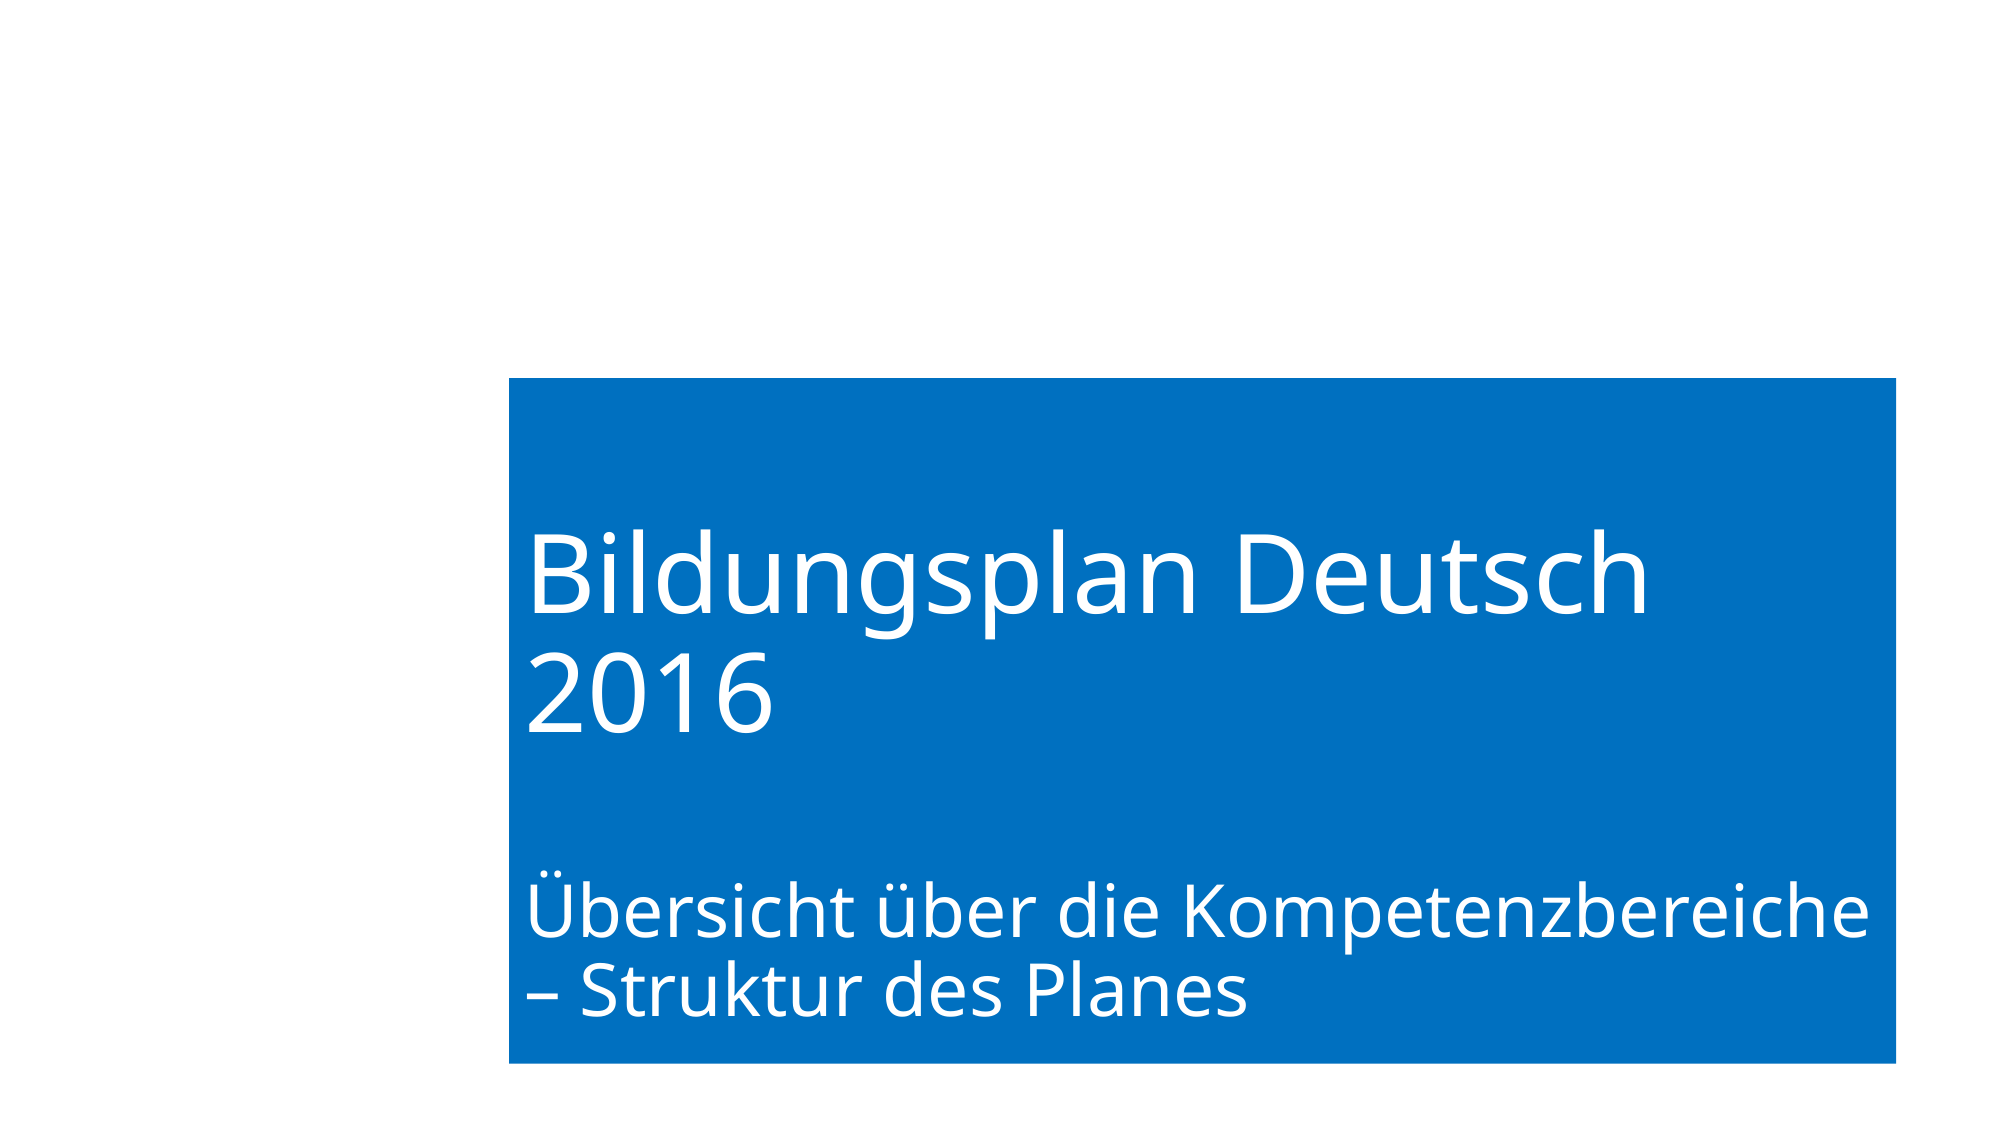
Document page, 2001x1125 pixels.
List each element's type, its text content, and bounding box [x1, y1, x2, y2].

title Bildungsplan Deutsch 2016 Übersicht über die Kompetenzbereiche – Struktur des Planes [509, 378, 1897, 1064]
